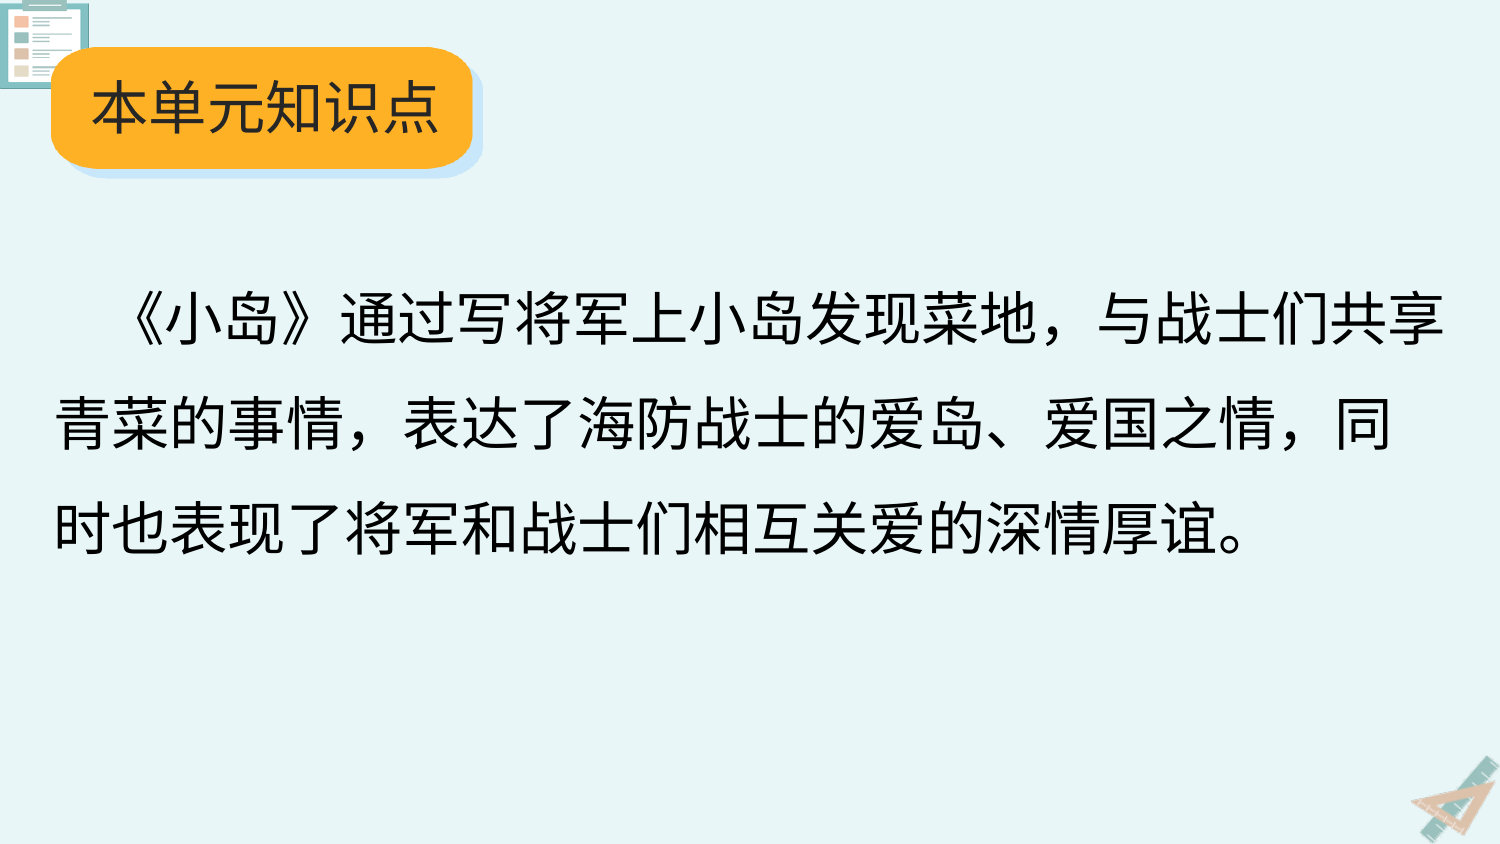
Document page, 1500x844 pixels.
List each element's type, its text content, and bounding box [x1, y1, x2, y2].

picture [1411, 755, 1500, 844]
text_box 《小岛》通过写将军上小岛发现菜地，与战士们共享青菜的事情，表达了海防战士的爱岛、爱国之情，同时也表现了将军和战士们相互关爱的深情厚谊。 [42, 241, 1458, 568]
picture [0, 0, 483, 179]
